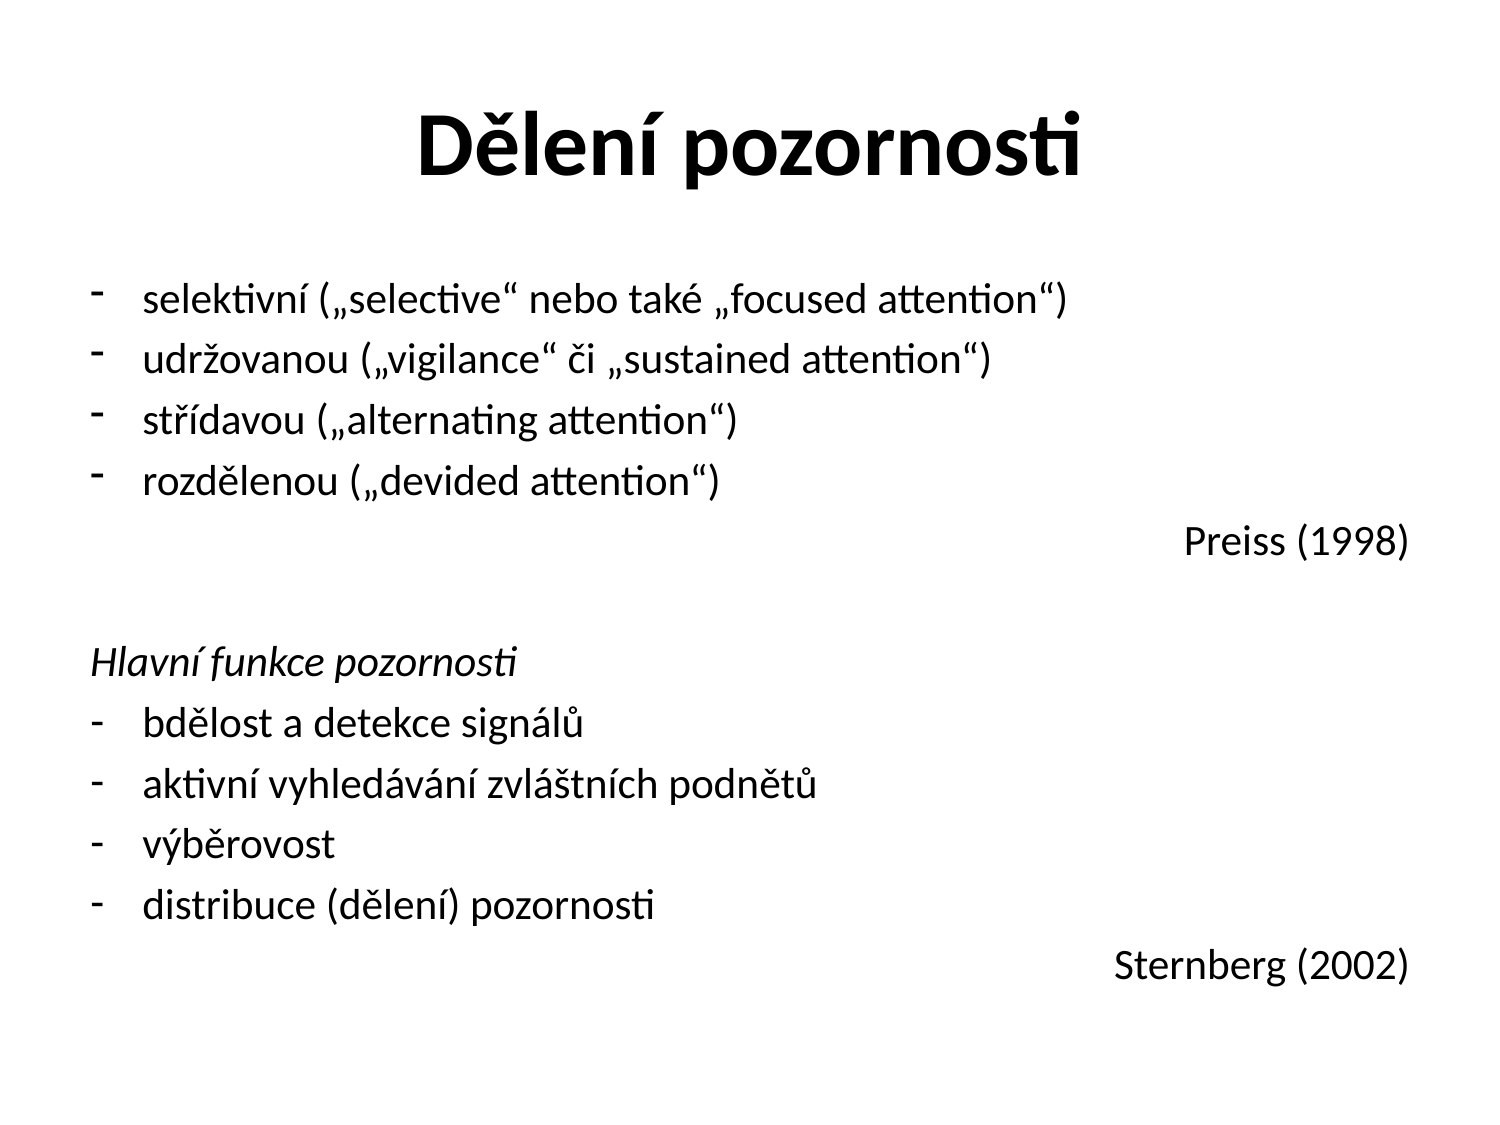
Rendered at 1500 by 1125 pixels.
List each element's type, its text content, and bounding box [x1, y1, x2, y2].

list selektivní („selective“ nebo také „focused attention“) udržovanou („vigilance“ či „sustained attention“) střídavou („alternating attention“) rozdělenou („devided attention“) Preiss (1998) Hlavní funkce pozornosti bdělost a detekce signálů aktivní vyhledávání zvláštních podnětů výběrovost distribuce (dělení) pozornosti Sternberg (2002) [75, 262, 1425, 1005]
title Dělení pozornosti [75, 45, 1425, 233]
